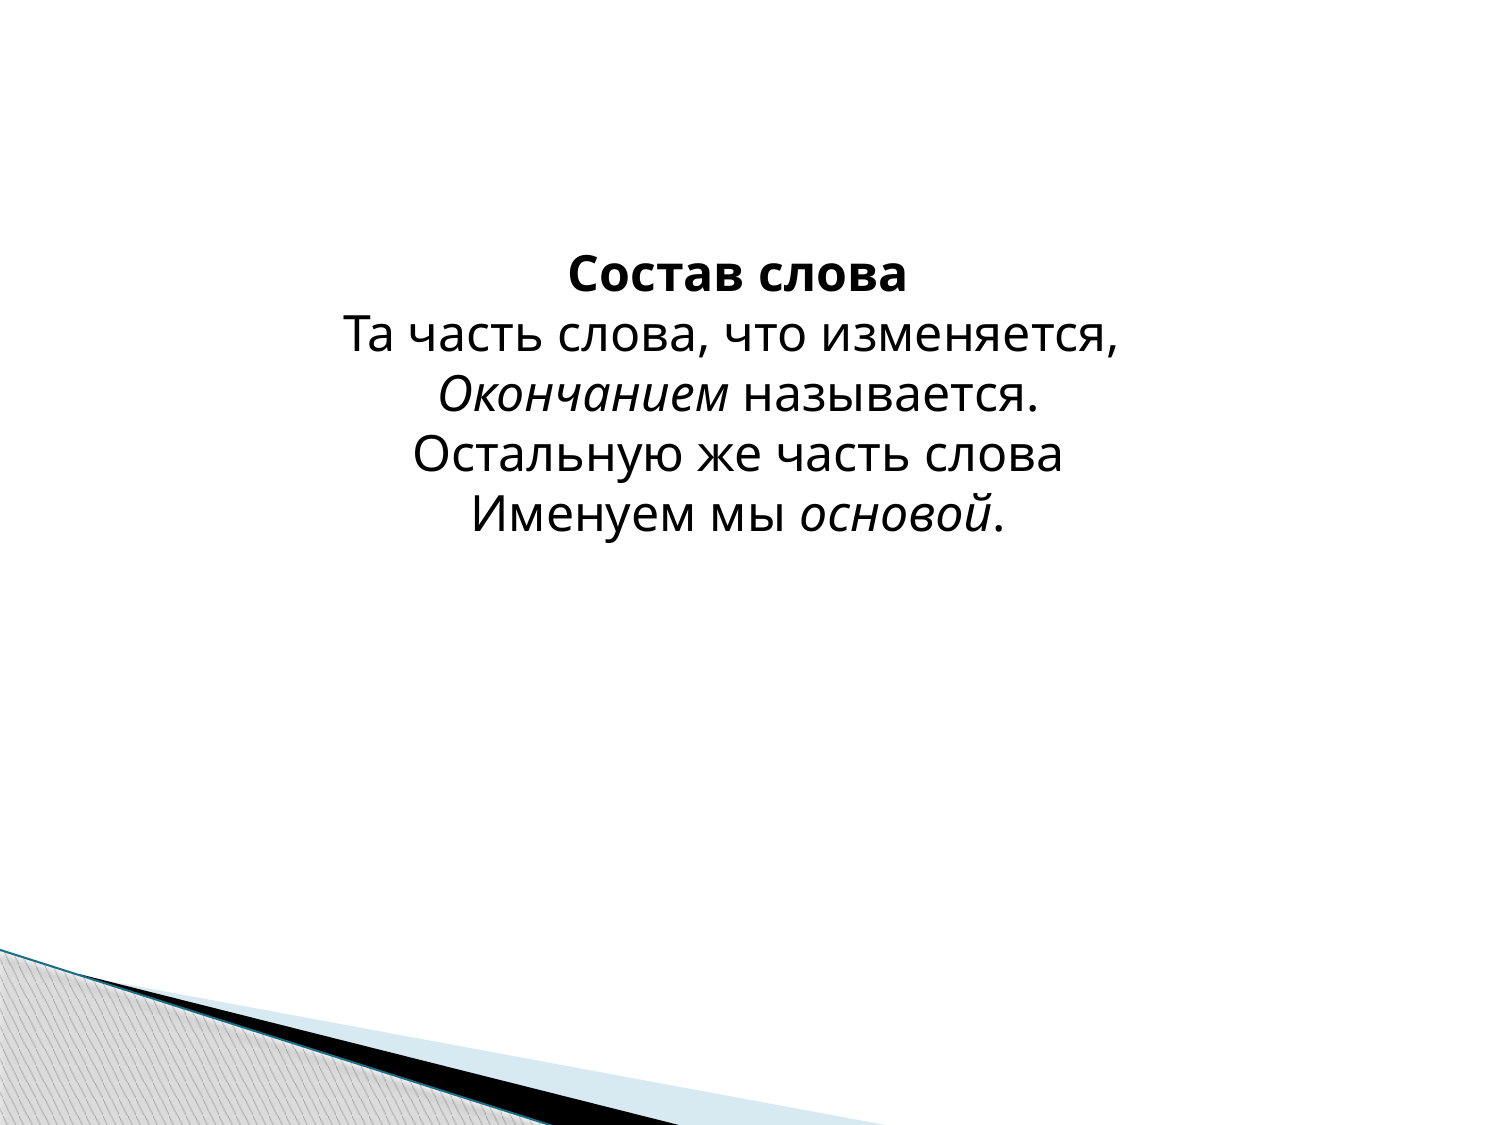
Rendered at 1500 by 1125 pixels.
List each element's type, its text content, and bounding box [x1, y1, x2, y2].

text_box Состав слова Та часть слова, что изменяется, Окончанием называется. Остальную же часть слова Именуем мы основой. [257, 234, 1219, 550]
